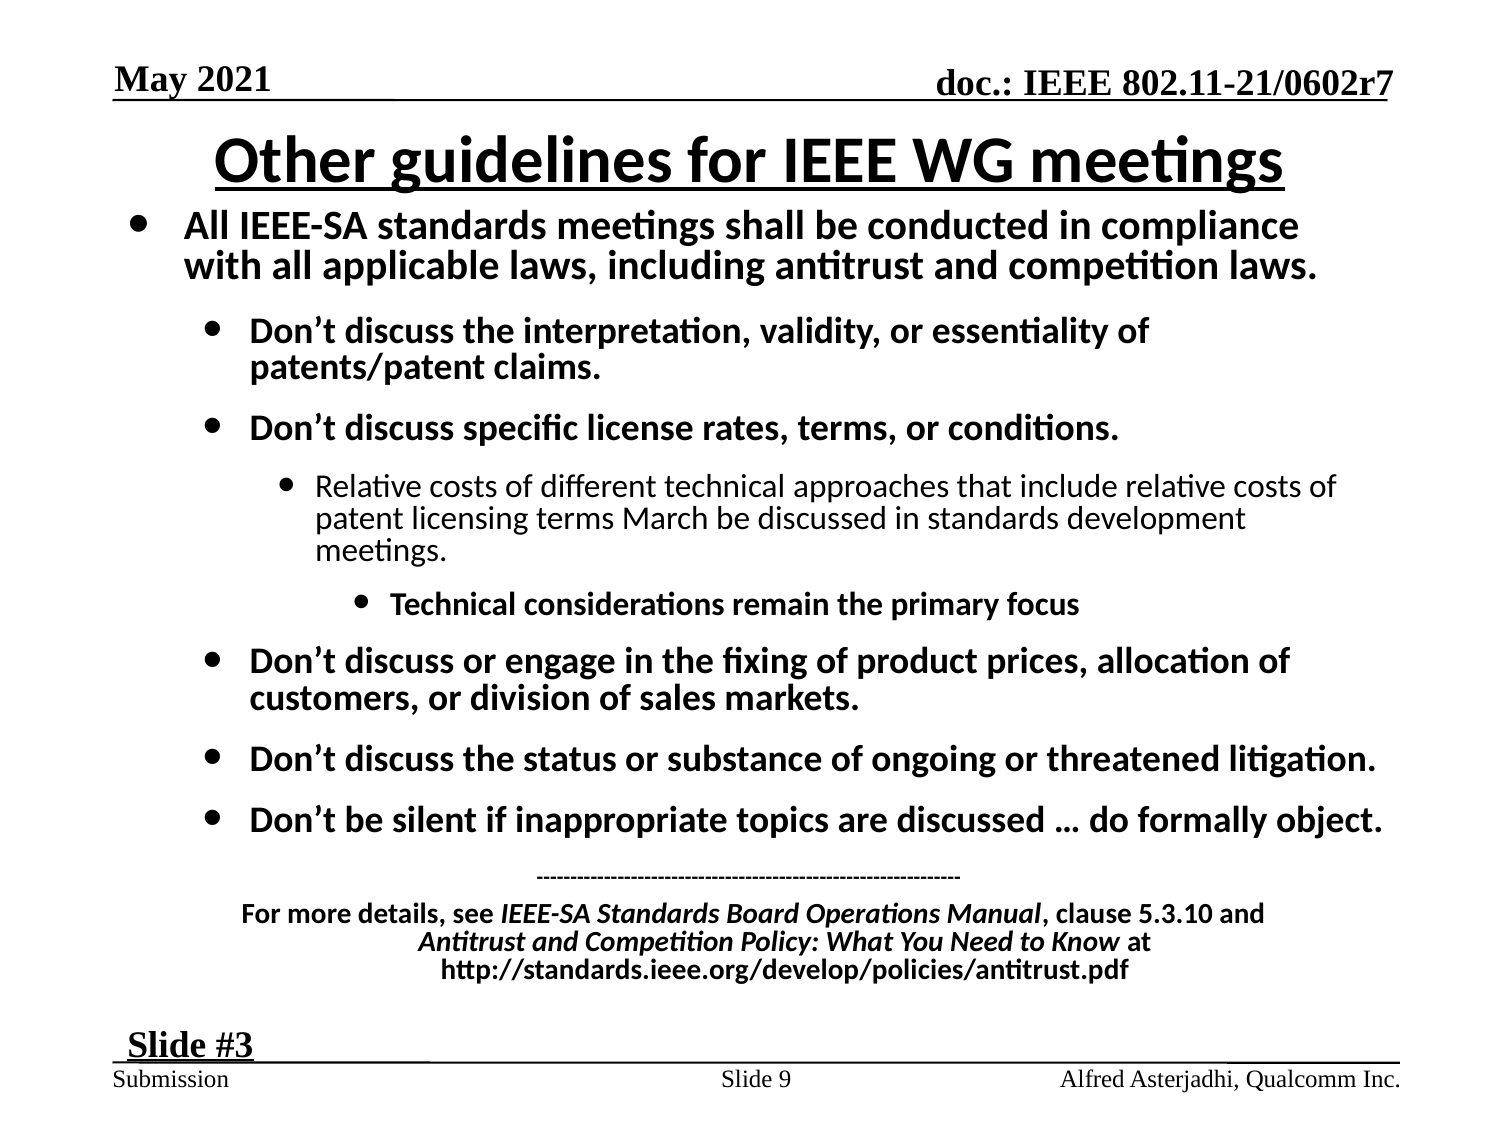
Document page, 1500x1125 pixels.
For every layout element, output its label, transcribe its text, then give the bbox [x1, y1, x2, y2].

list All IEEE-SA standards meetings shall be conducted in compliance with all applicable laws, including antitrust and competition laws. Don’t discuss the interpretation, validity, or essentiality of patents/patent claims. Don’t discuss specific license rates, terms, or conditions. Relative costs of different technical approaches that include relative costs of patent licensing terms March be discussed in standards development meetings. Technical considerations remain the primary focus Don’t discuss or engage in the fixing of product prices, allocation of customers, or division of sales markets. Don’t discuss the status or substance of ongoing or threatened litigation. Don’t be silent if inappropriate topics are discussed … do formally object. --------------------------------------------------------------- For more details, see IEEE-SA Standards Board Operations Manual, clause 5.3.10 and Antitrust and Competition Policy: What You Need to Know at http://standards.ieee.org/develop/policies/antitrust.pdf [112, 199, 1402, 1063]
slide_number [114, 54, 493, 100]
footer Alfred Asterjadhi, Qualcomm Inc. [878, 1061, 1402, 1093]
title Other guidelines for IEEE WG meetings [112, 112, 1388, 199]
slide_number Slide 9 [712, 1061, 800, 1123]
text_box Slide #3 [112, 1012, 269, 1073]
